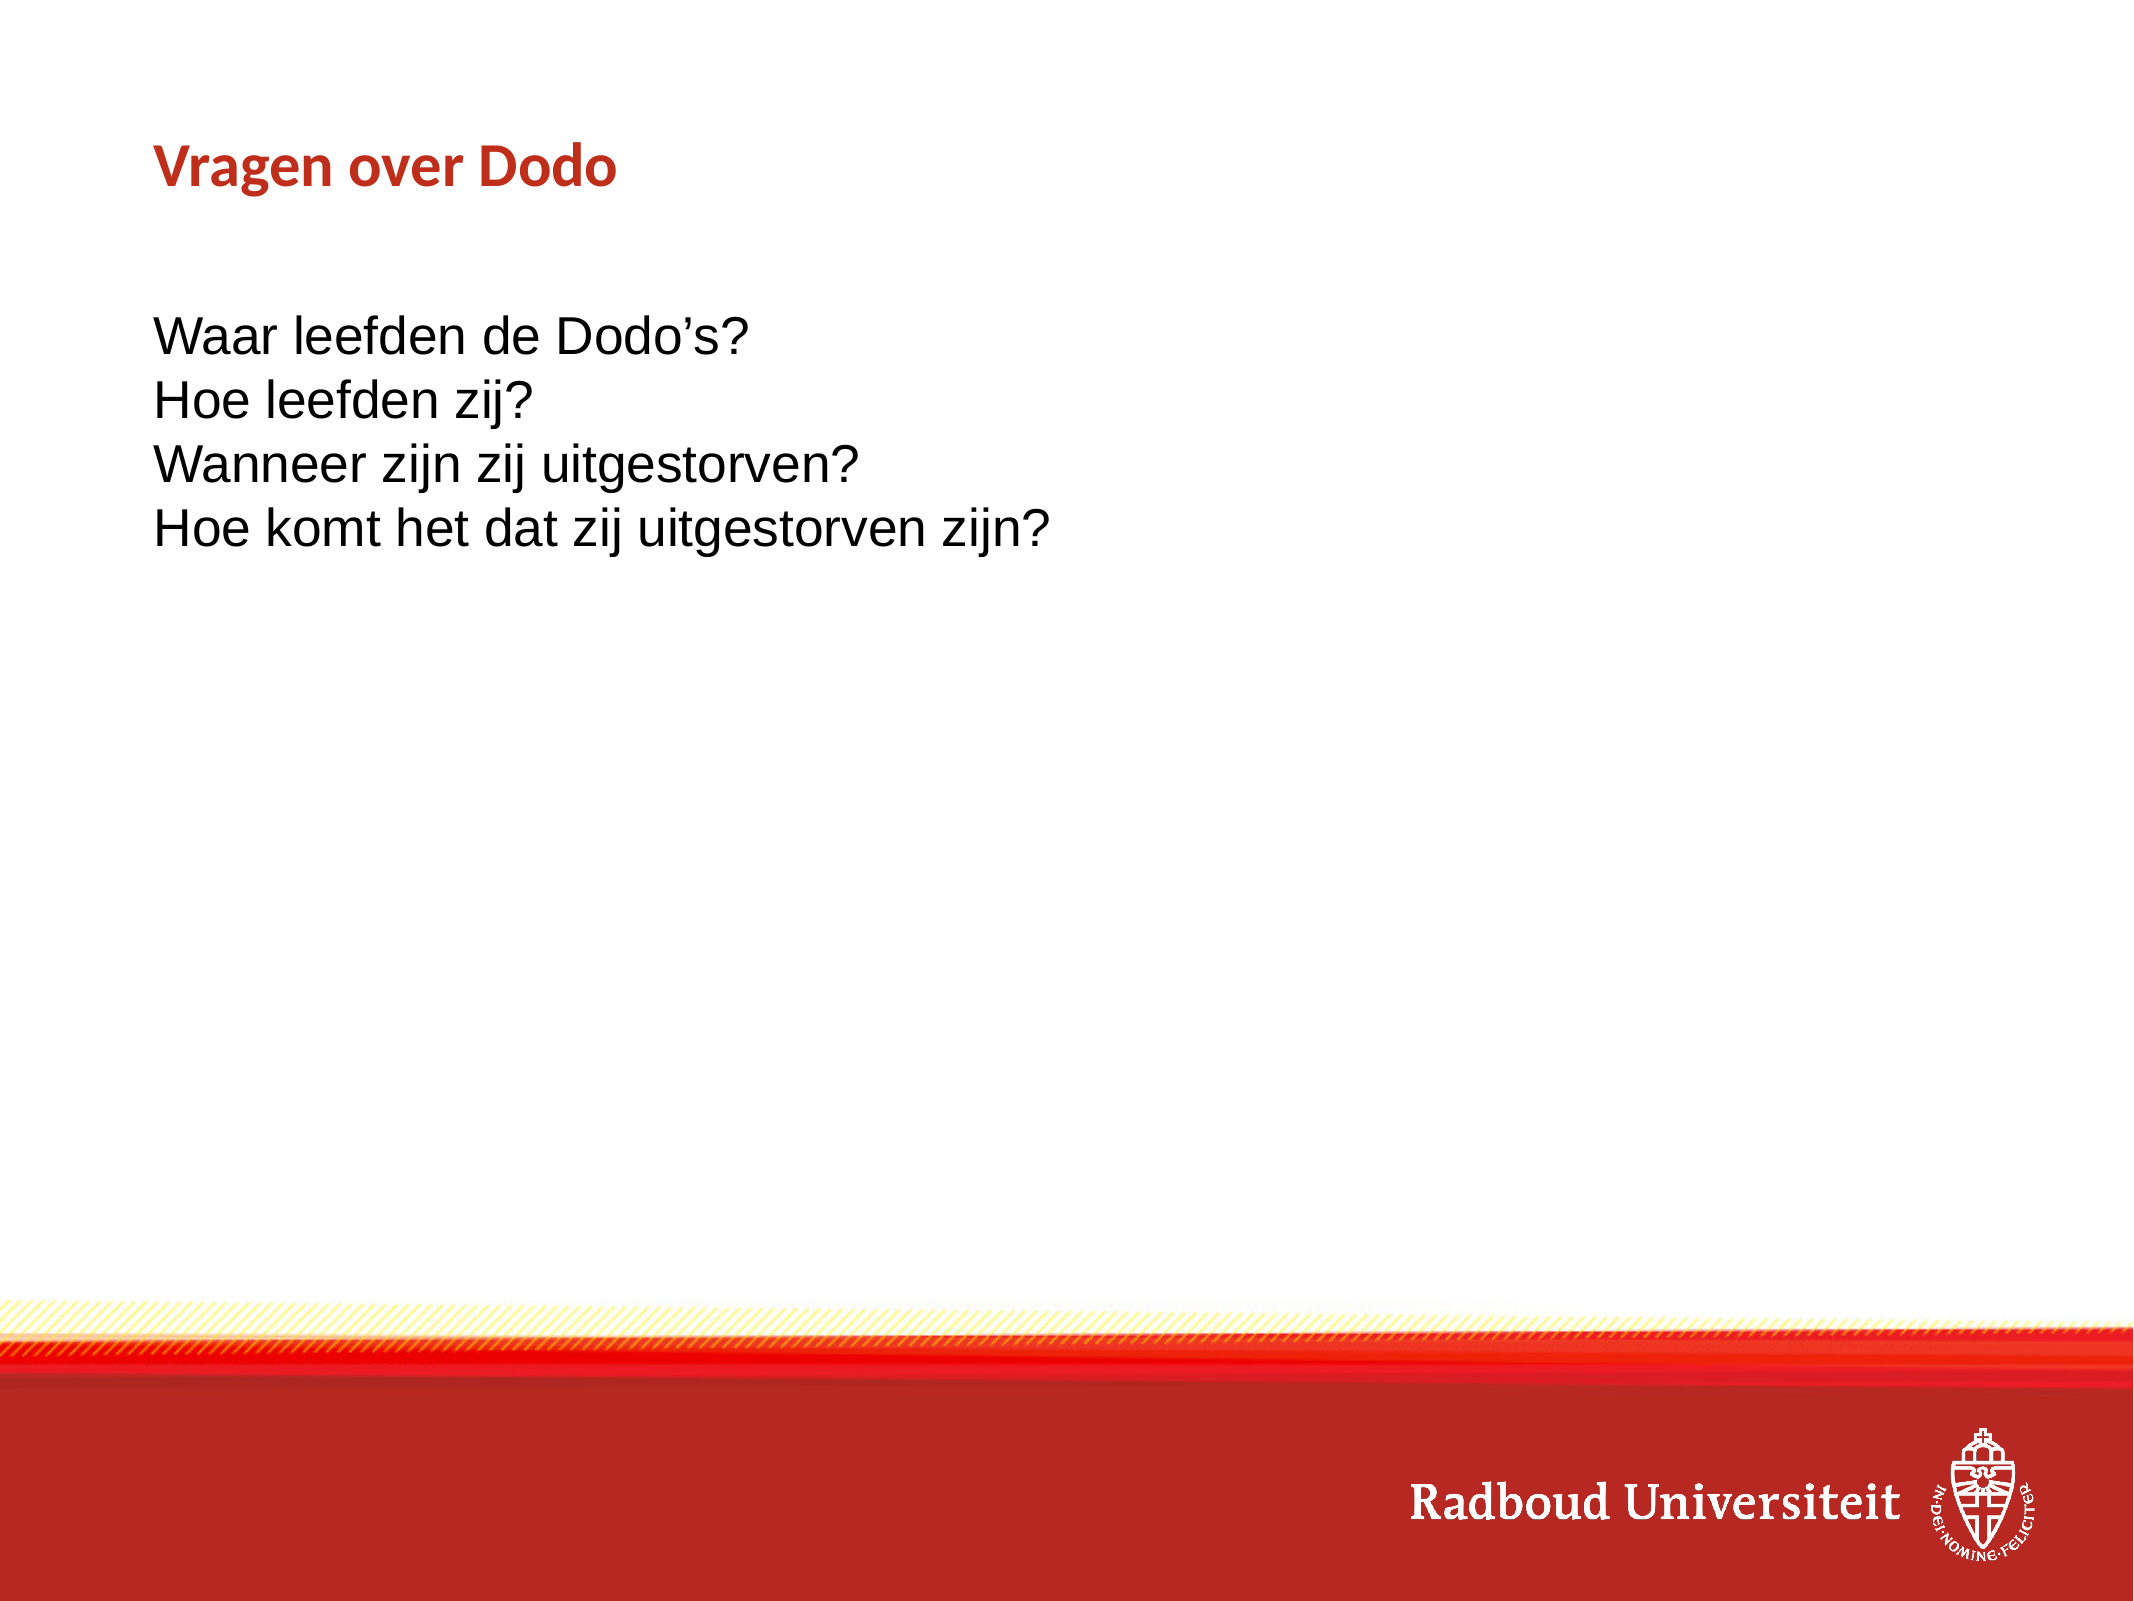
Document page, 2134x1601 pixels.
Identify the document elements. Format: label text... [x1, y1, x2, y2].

picture [0, 0, 2134, 1601]
list Waar leefden de Dodo’s? Hoe leefden zij? Wanneer zijn zij uitgestorven? Hoe komt het dat zij uitgestorven zijn? [147, 295, 1979, 1300]
title Vragen over Dodo [147, 117, 1979, 295]
